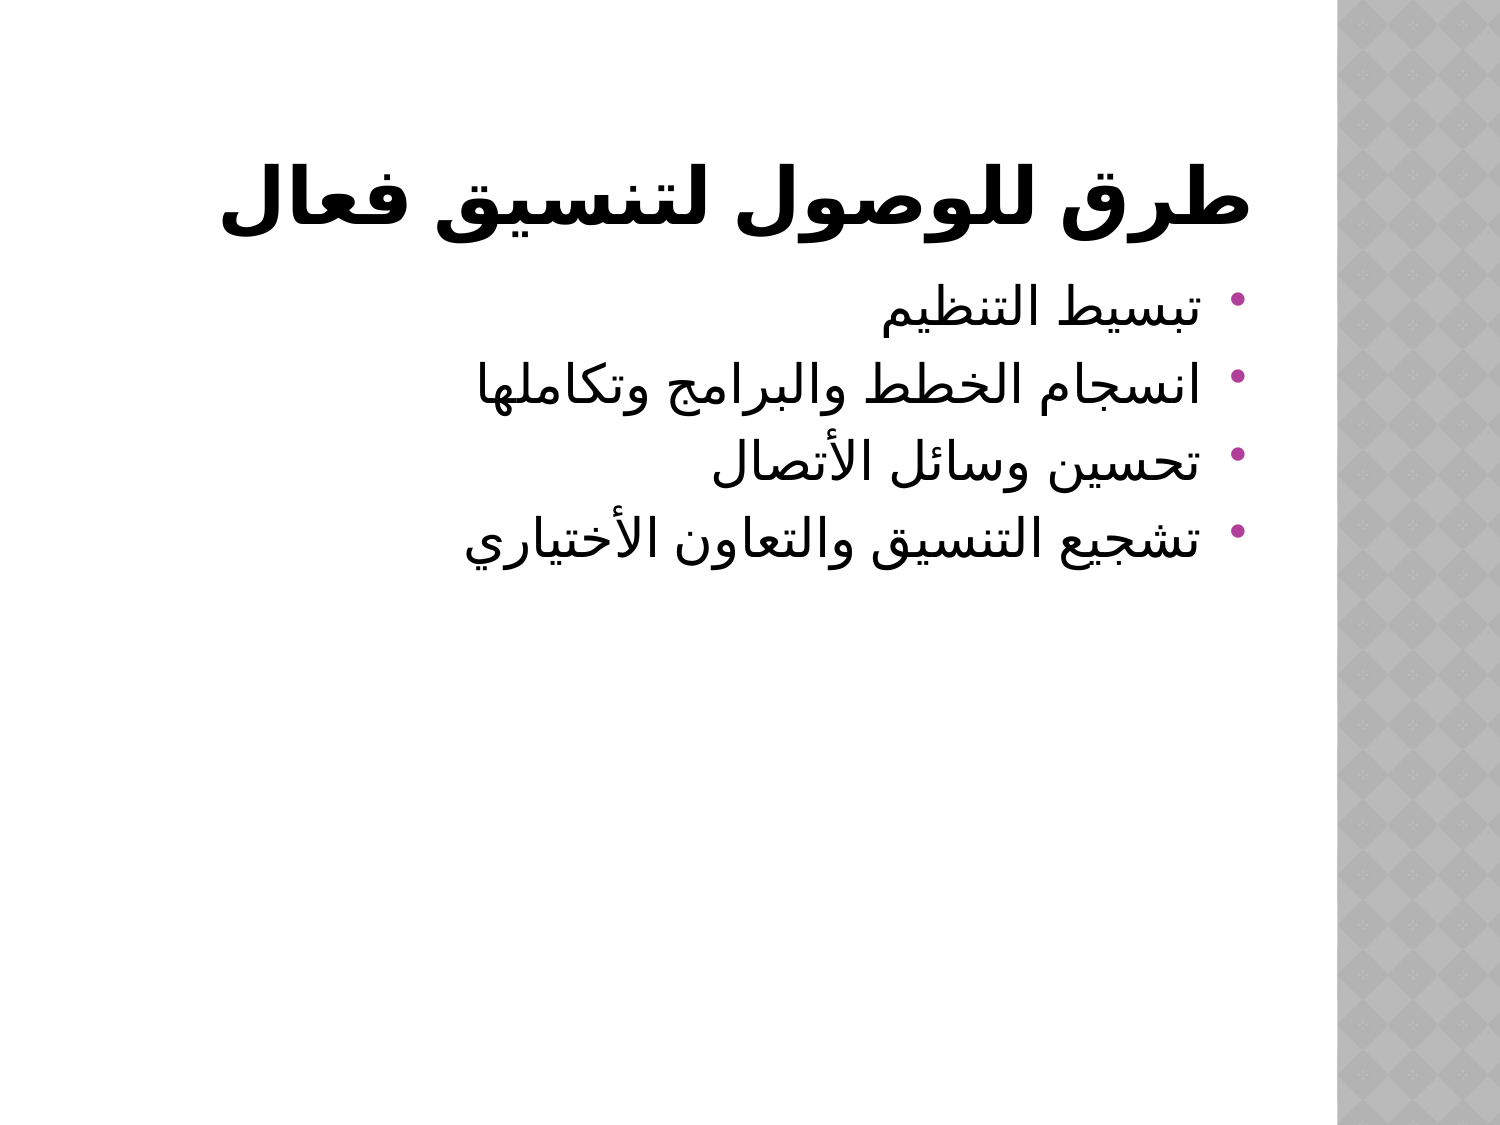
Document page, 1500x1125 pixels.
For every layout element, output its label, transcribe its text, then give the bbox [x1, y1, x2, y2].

list تبسيط التنظيم انسجام الخطط والبرامج وتكاملها تحسين وسائل الأتصال تشجيع التنسيق والتعاون الأختياري [75, 264, 1263, 1059]
title طرق للوصول لتنسيق فعال [75, 52, 1263, 240]
